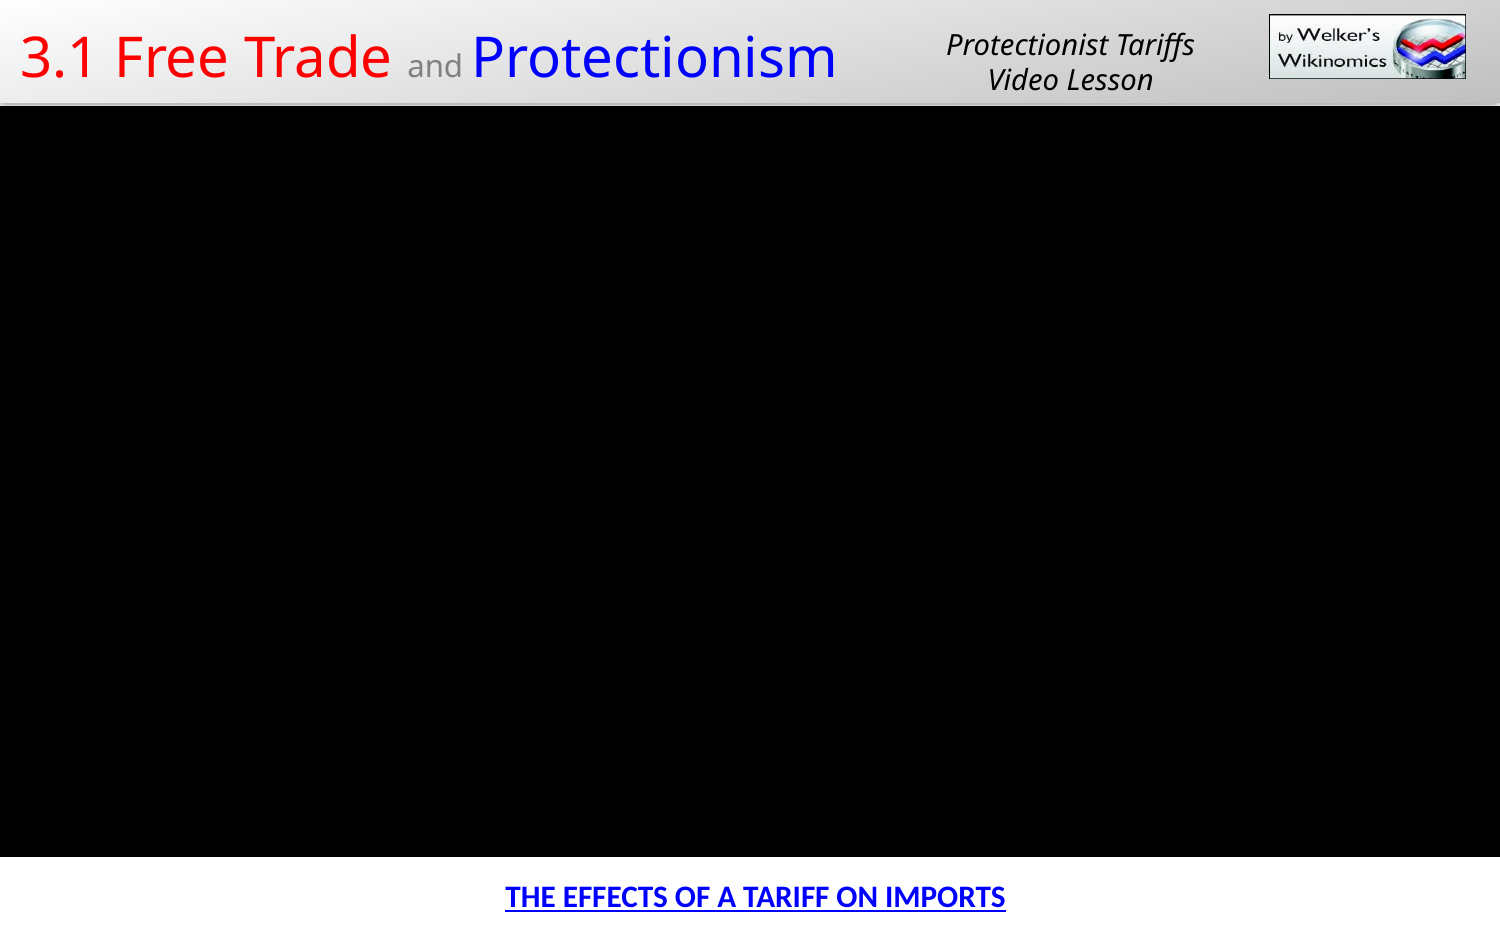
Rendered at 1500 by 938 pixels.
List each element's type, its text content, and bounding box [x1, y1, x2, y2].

text_box Protectionist Tariffs Video Lesson [916, 18, 1225, 104]
text_box THE EFFECTS OF A TARIFF ON IMPORTS [490, 868, 1022, 921]
picture [1269, 14, 1466, 79]
picture [0, 105, 1500, 857]
